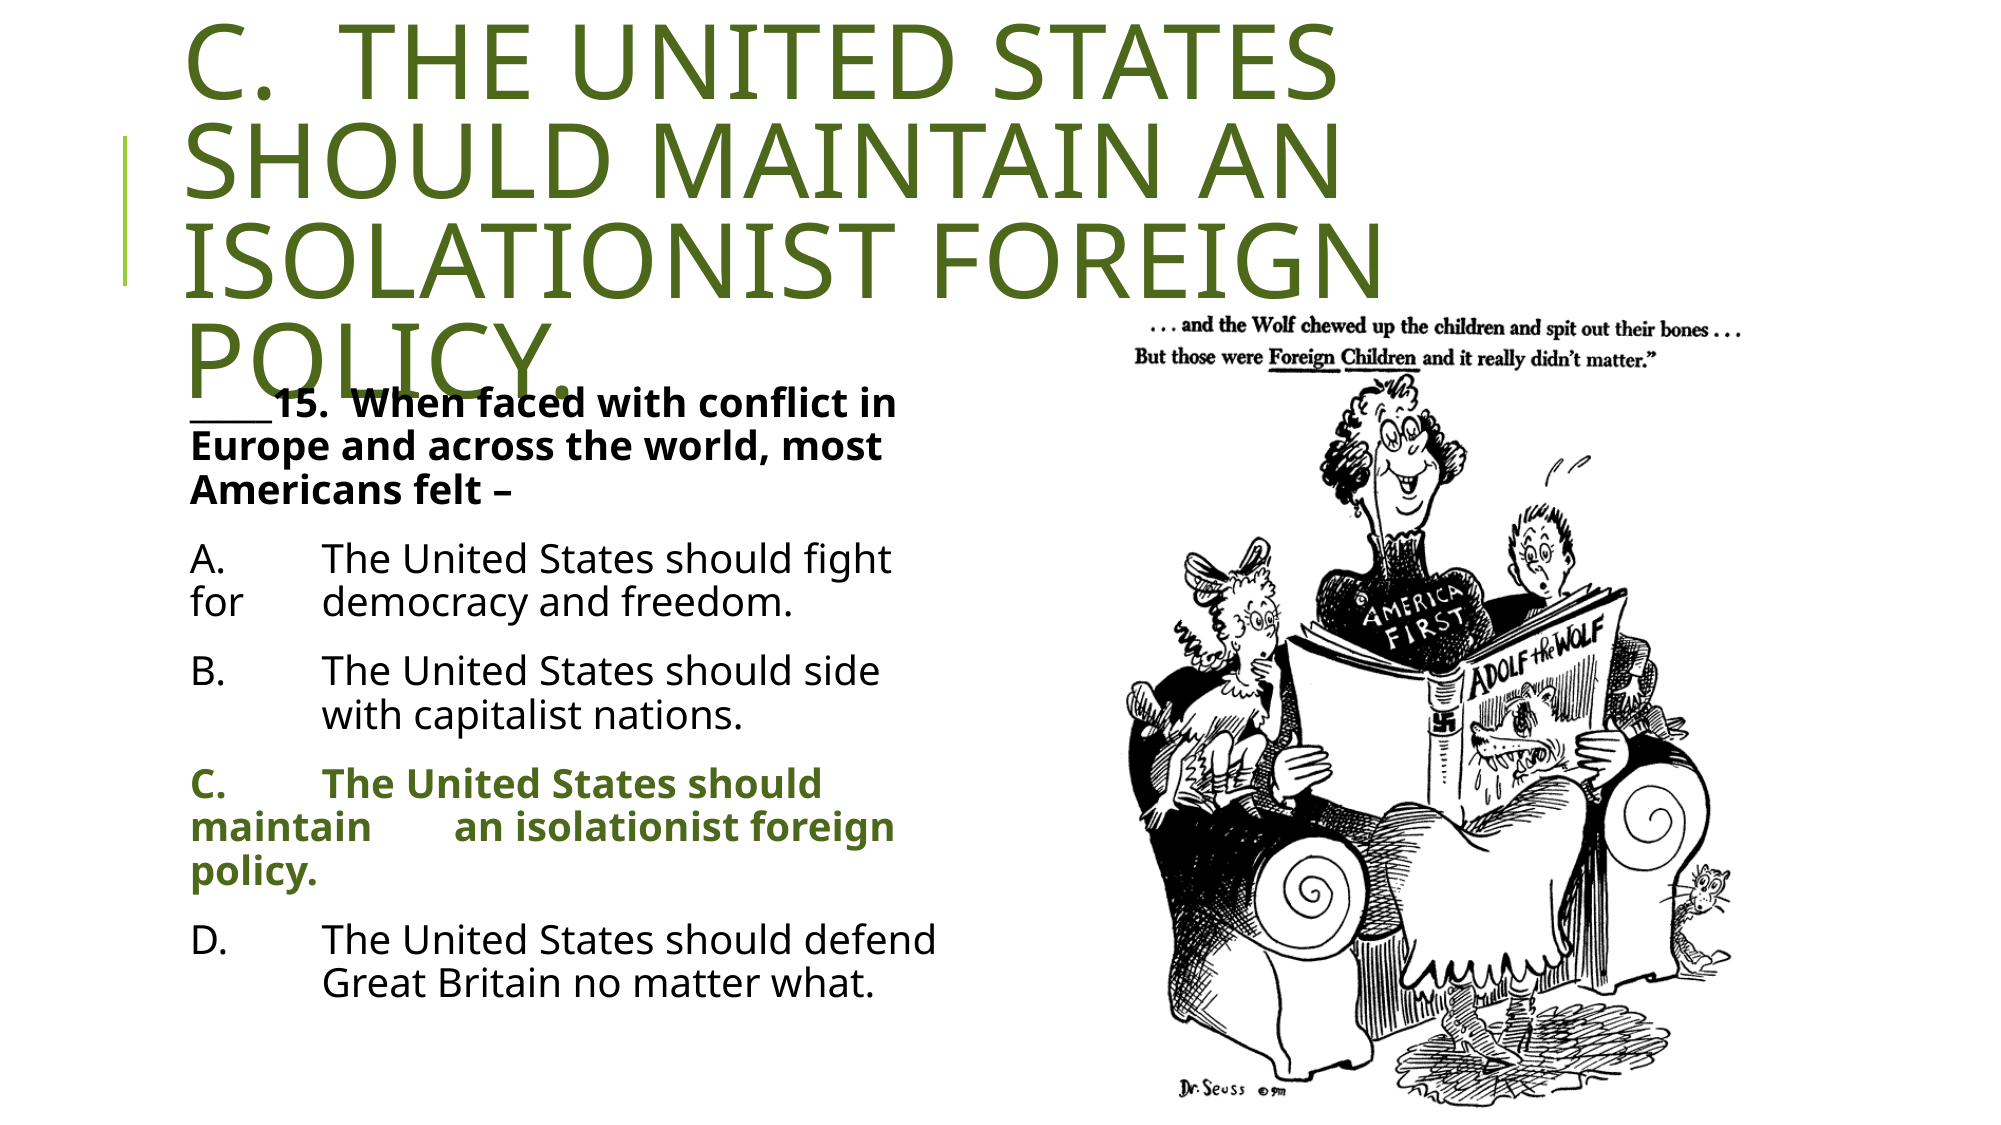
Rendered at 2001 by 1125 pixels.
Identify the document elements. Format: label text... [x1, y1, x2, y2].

list _____15. When faced with conflict in Europe and across the world, most Americans felt – A. The United States should fight for democracy and freedom. B. The United States should side with capitalist nations. C. The United States should maintain an isolationist foreign policy. D. The United States should defend Great Britain no matter what. [168, 375, 948, 1035]
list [1120, 299, 1763, 1110]
title C. The United States should maintain an isolationist foreign policy. [168, 96, 1763, 342]
